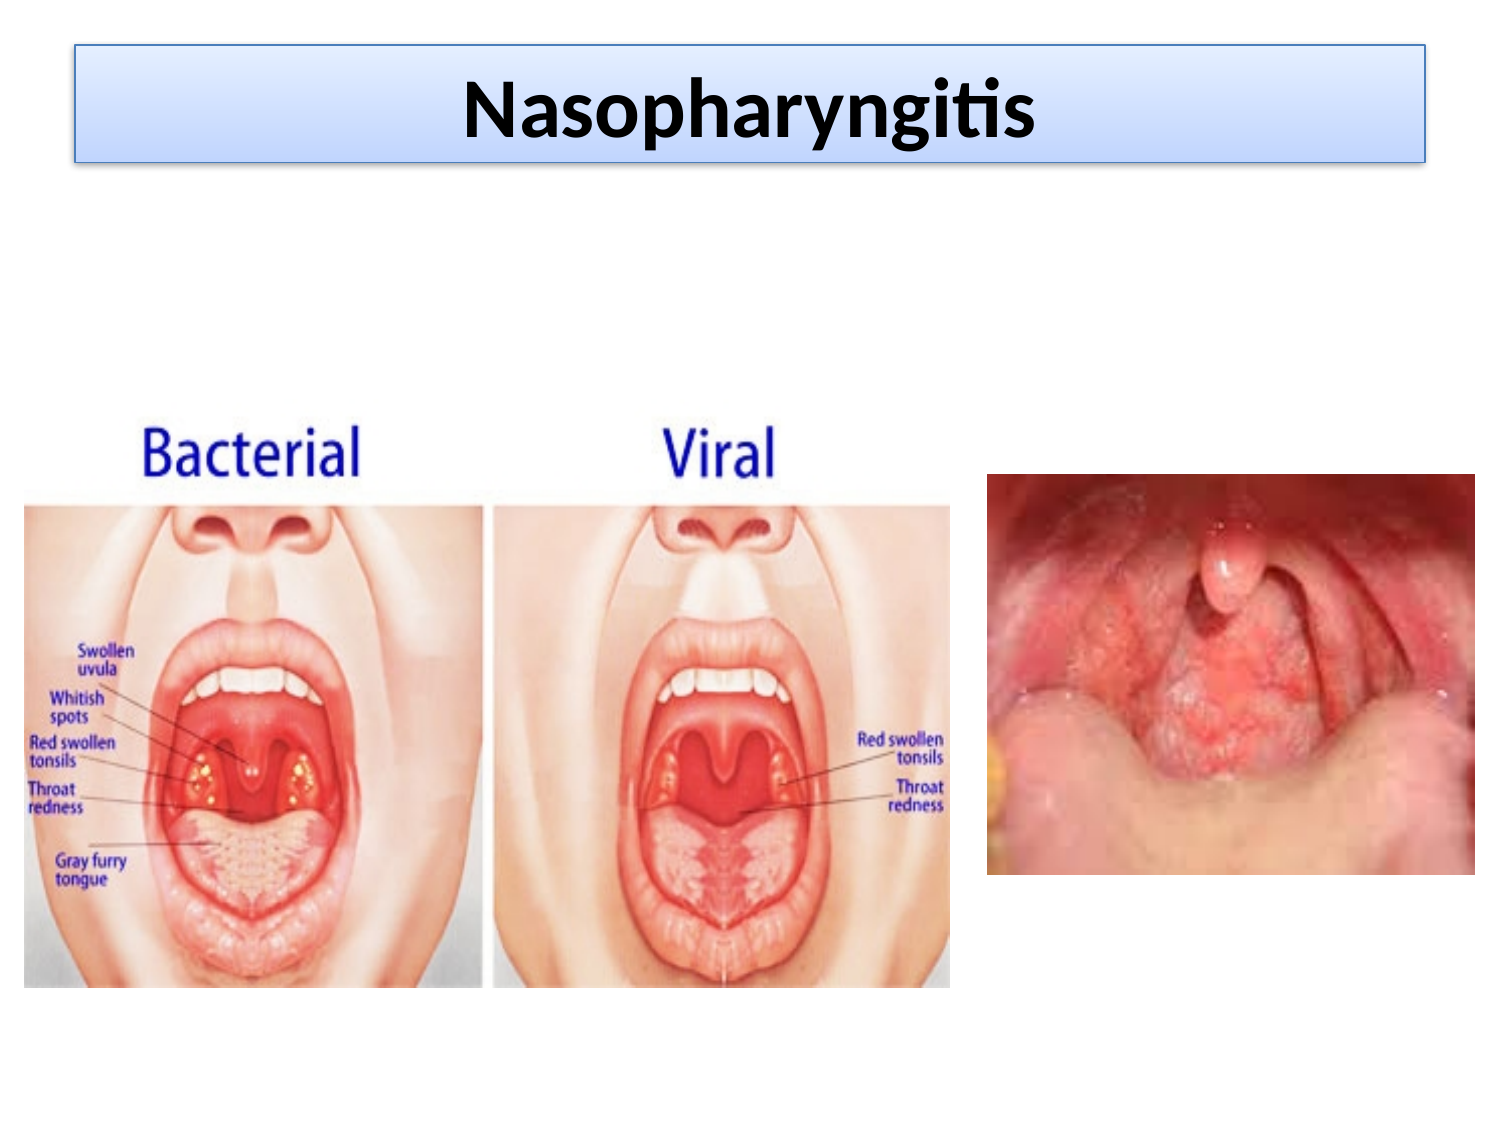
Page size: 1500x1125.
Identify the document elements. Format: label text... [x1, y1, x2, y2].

picture [987, 474, 1476, 876]
title Nasopharyngitis [74, 44, 1426, 163]
picture [24, 399, 951, 988]
